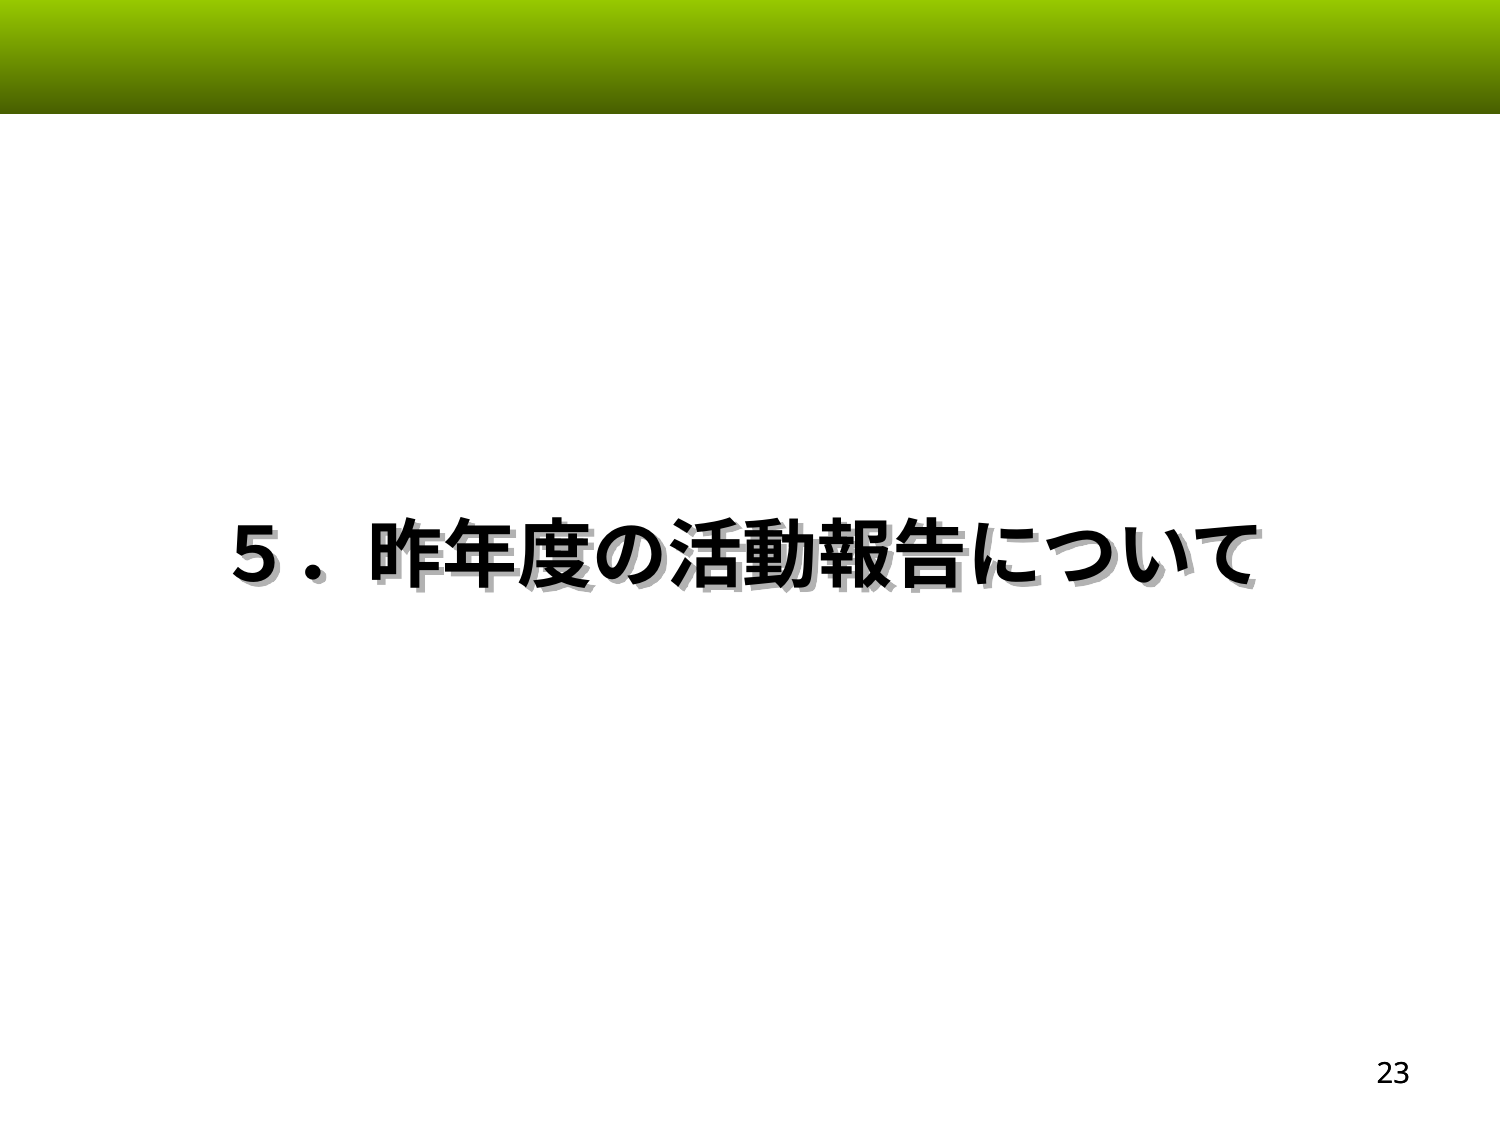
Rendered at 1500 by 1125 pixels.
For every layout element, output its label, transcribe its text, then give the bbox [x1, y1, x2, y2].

text_box 22 [1074, 1046, 1425, 1103]
text_box ５．昨年度の活動報告について [41, 433, 1459, 670]
